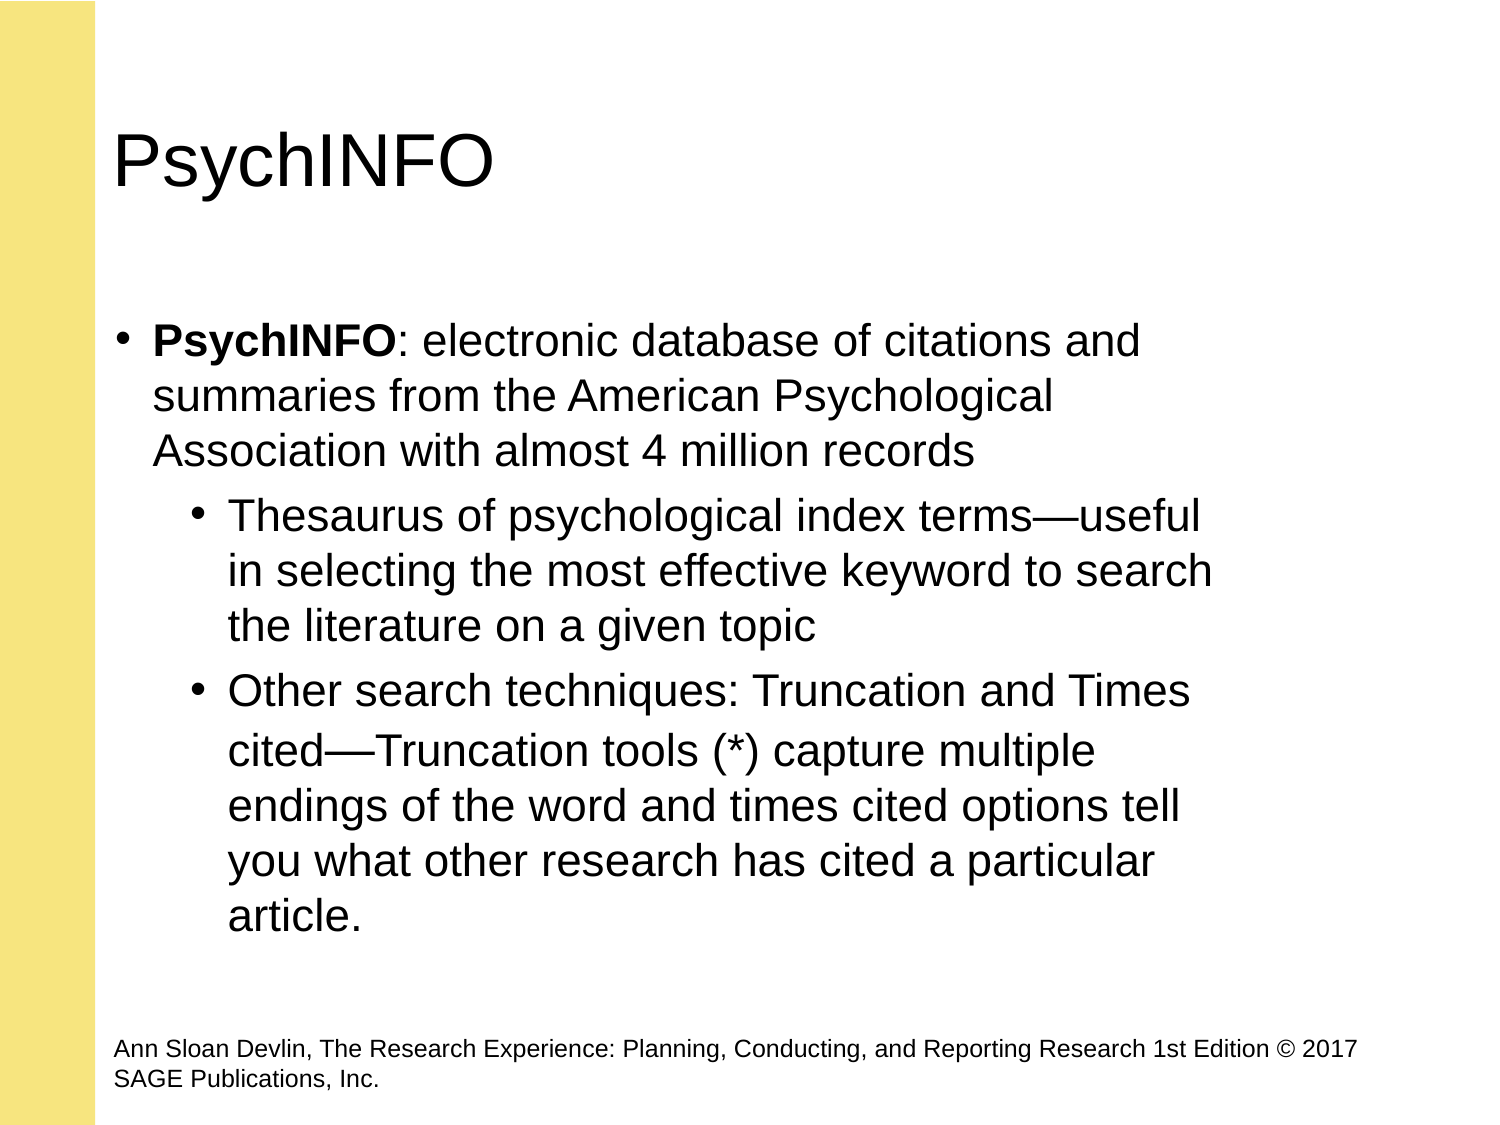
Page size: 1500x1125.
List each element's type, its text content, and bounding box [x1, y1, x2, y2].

list PsychINFO: electronic database of citations and summaries from the American Psychological Association with almost 4 million records Thesaurus of psychological index terms—useful in selecting the most effective keyword to search the literature on a given topic Other search techniques: Truncation and Times cited—Truncation tools (*) capture multiple endings of the word and times cited options tell you what other research has cited a particular article. [100, 302, 1265, 940]
title PsychINFO [97, 109, 546, 215]
picture [0, 1, 96, 1125]
